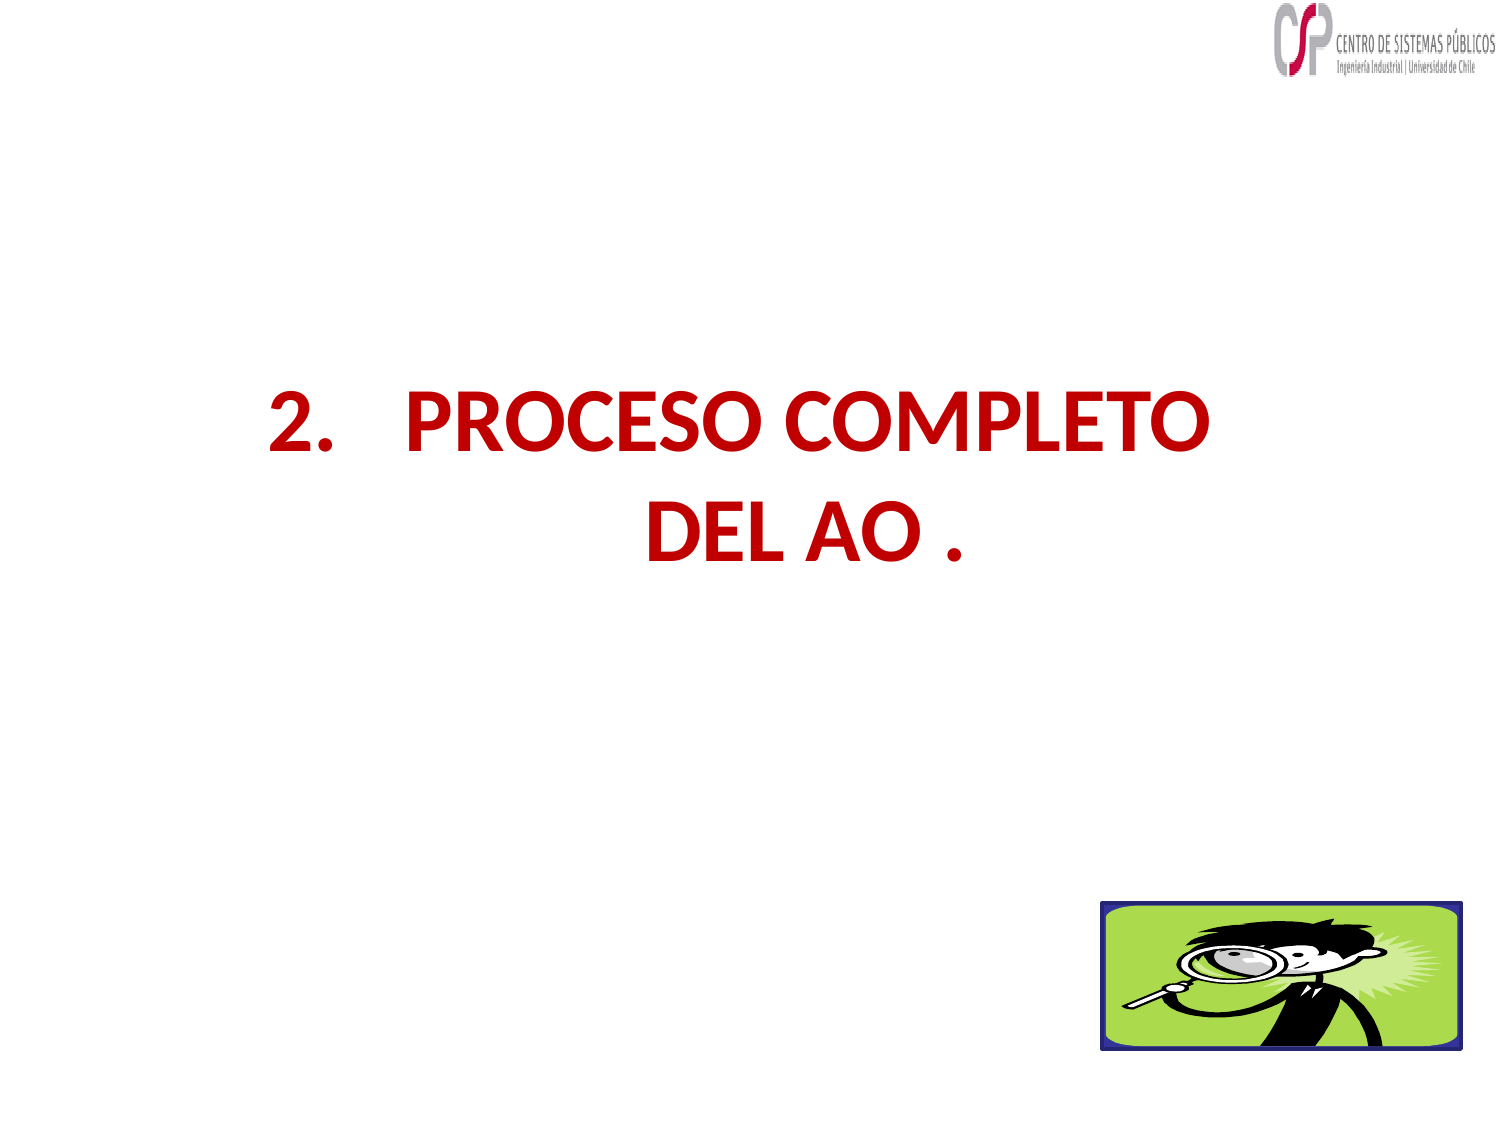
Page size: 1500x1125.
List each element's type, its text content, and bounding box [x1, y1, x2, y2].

picture [1269, 0, 1500, 82]
title PROCESO COMPLETO DEL AO . [112, 349, 1388, 591]
picture [1104, 904, 1459, 1047]
